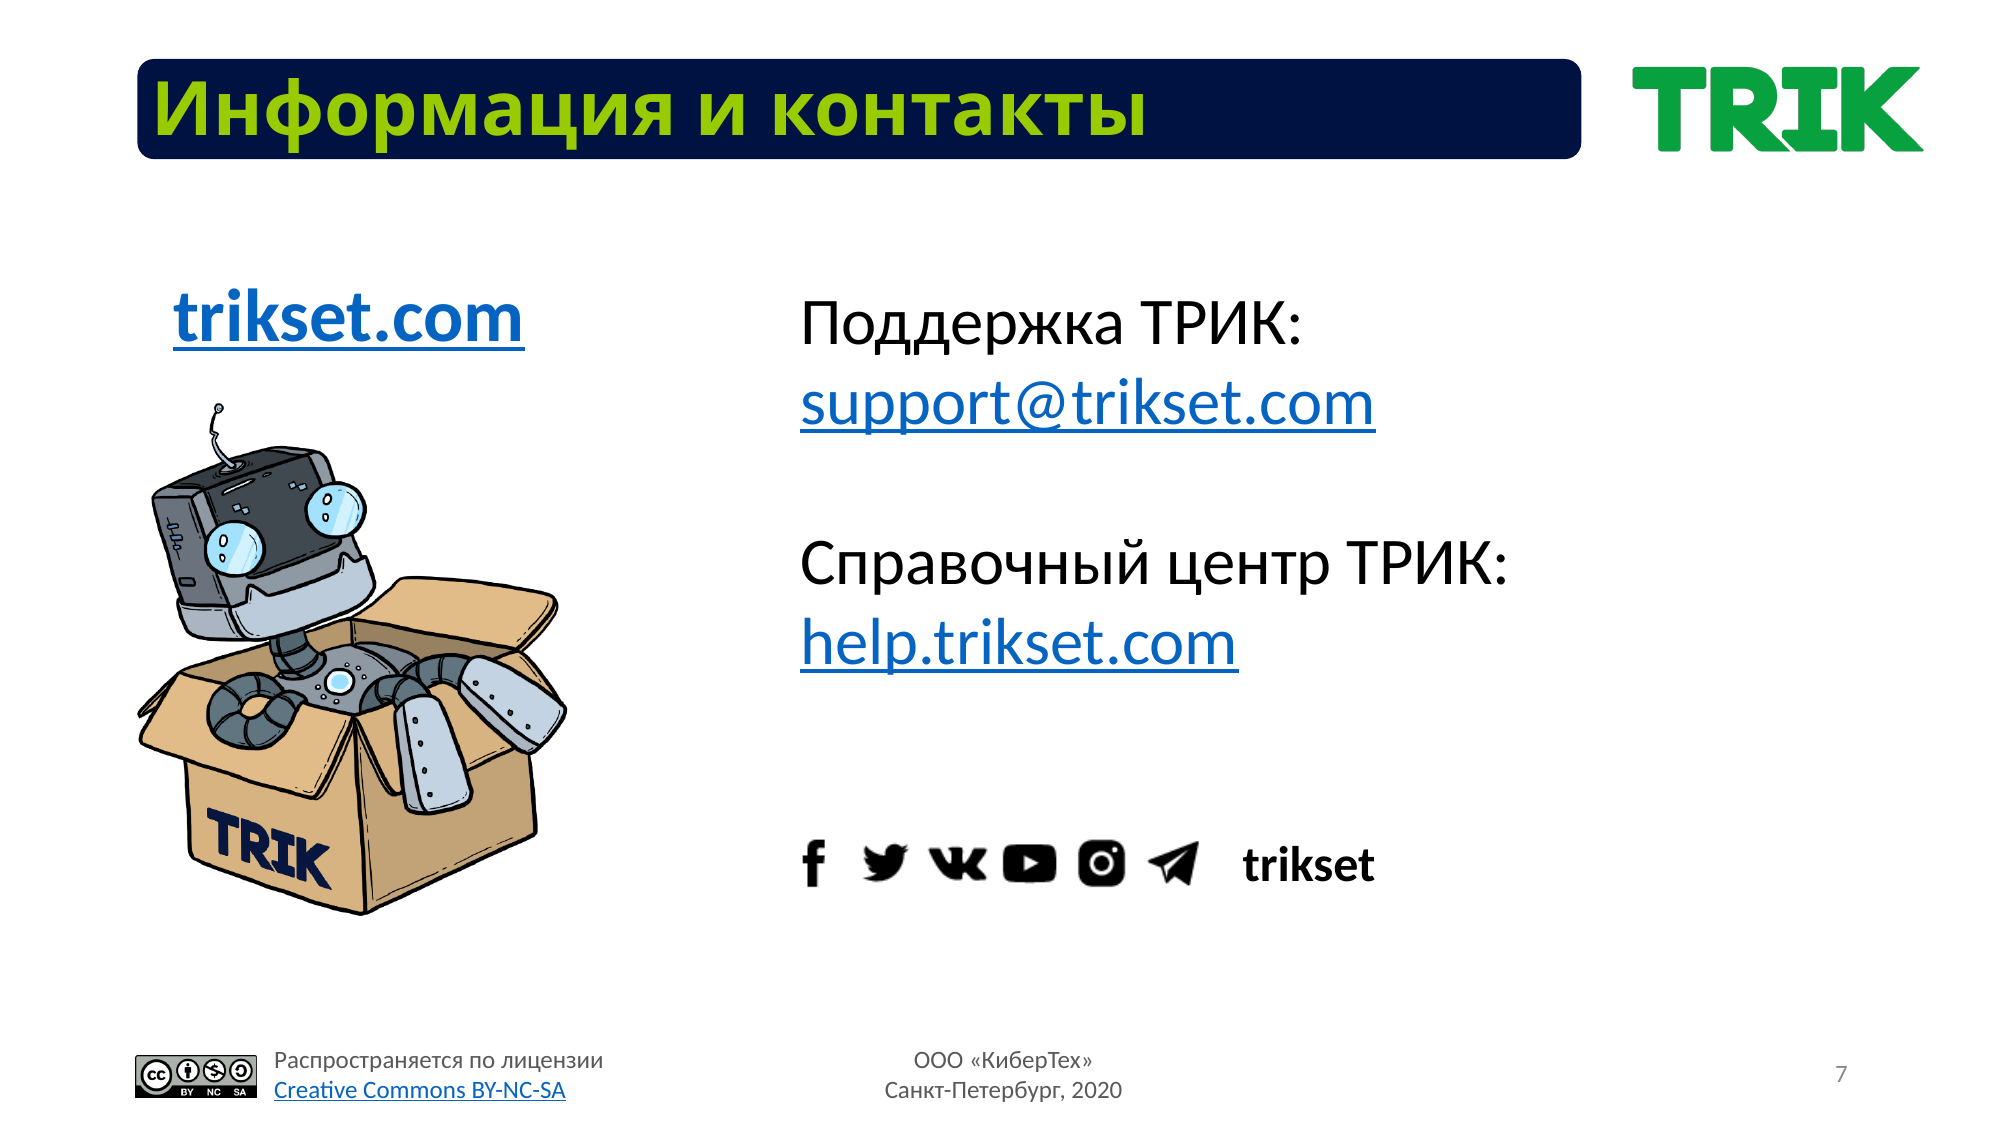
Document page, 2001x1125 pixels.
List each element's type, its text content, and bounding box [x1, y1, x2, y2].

picture [61, 363, 651, 953]
picture [789, 829, 1213, 895]
picture [1631, 64, 1924, 154]
picture [135, 1055, 257, 1098]
text_box 7 [1412, 1042, 1863, 1103]
